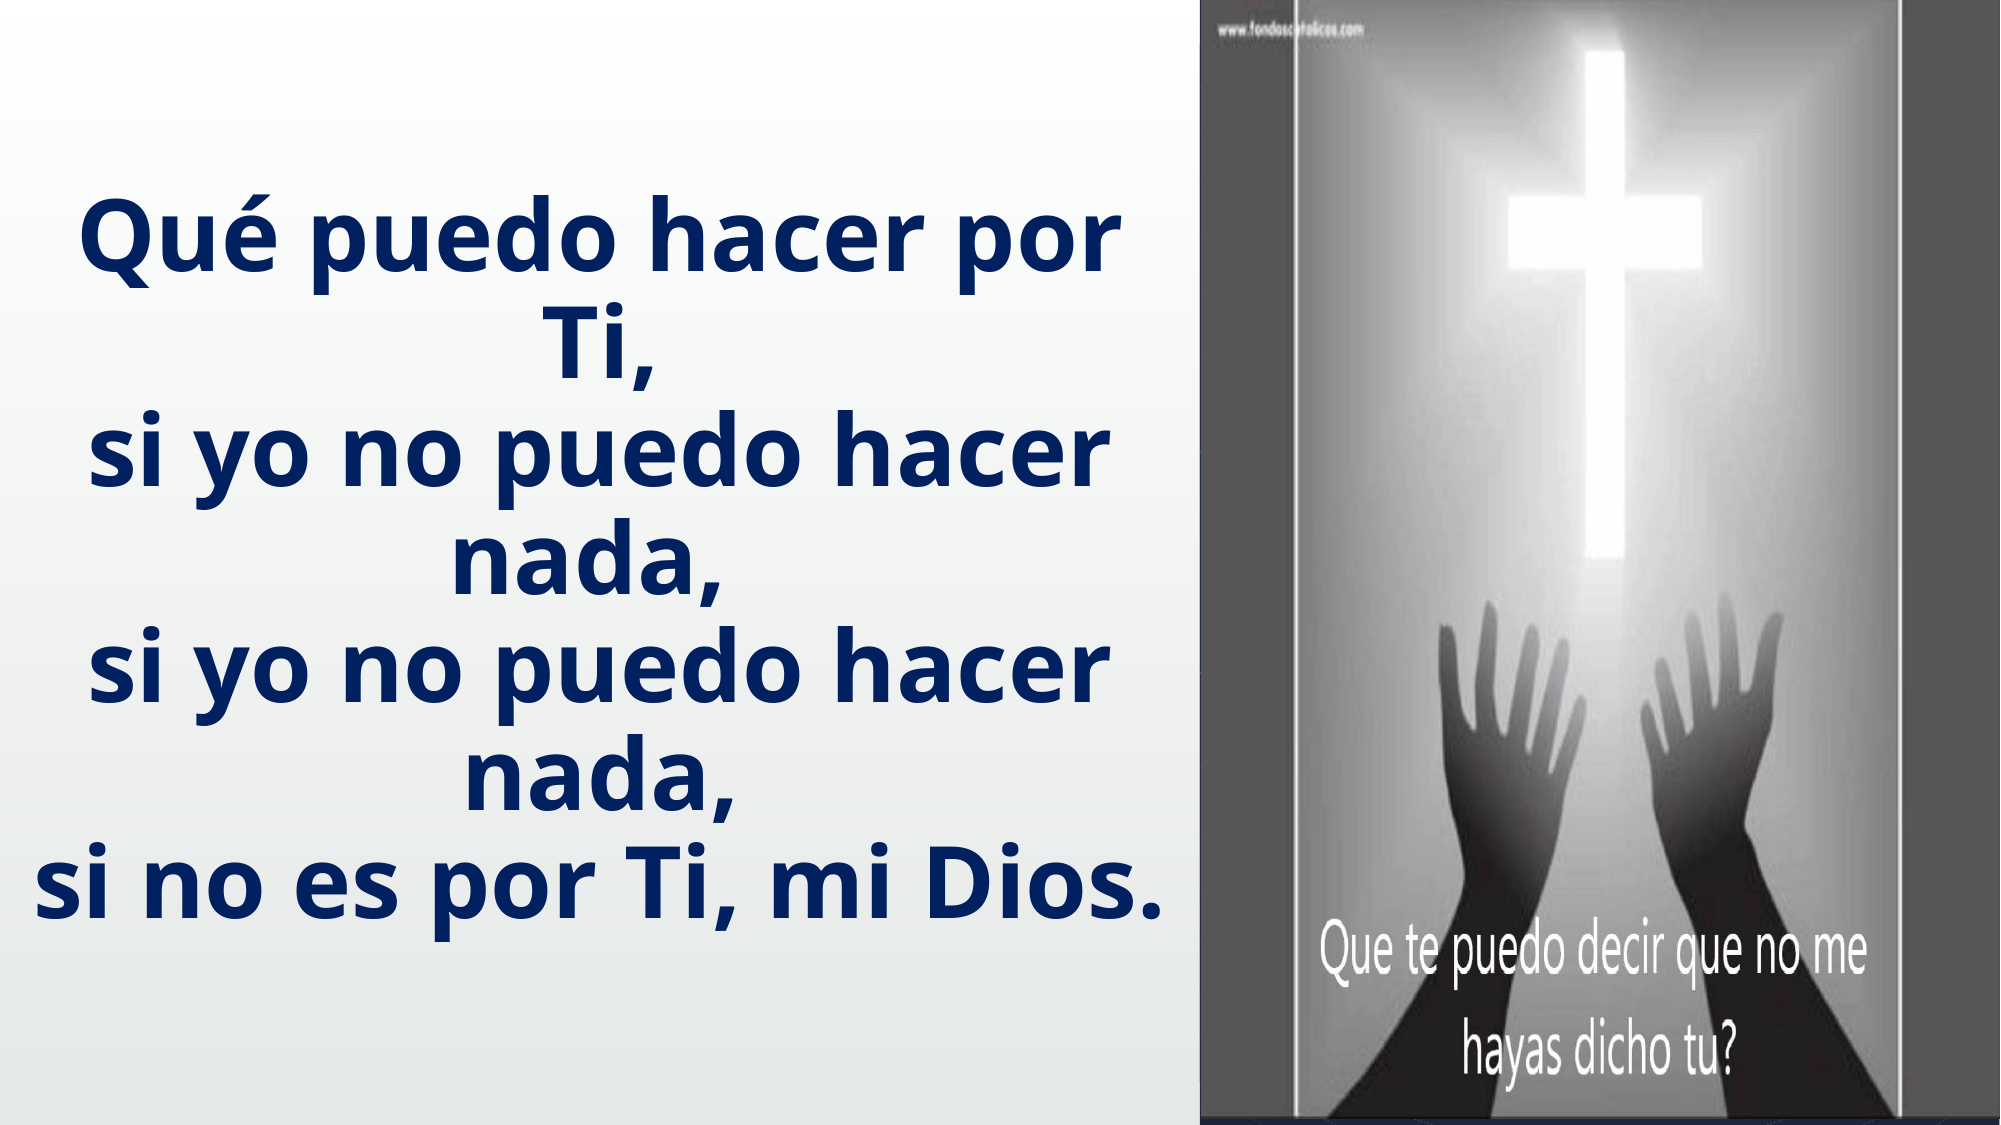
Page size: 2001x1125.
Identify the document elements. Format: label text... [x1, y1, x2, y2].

picture [1200, 0, 2000, 1124]
title Qué puedo hacer por Ti, si yo no puedo hacer nada, si yo no puedo hacer nada, si no es por Ti, mi Dios. [0, 0, 1201, 1125]
